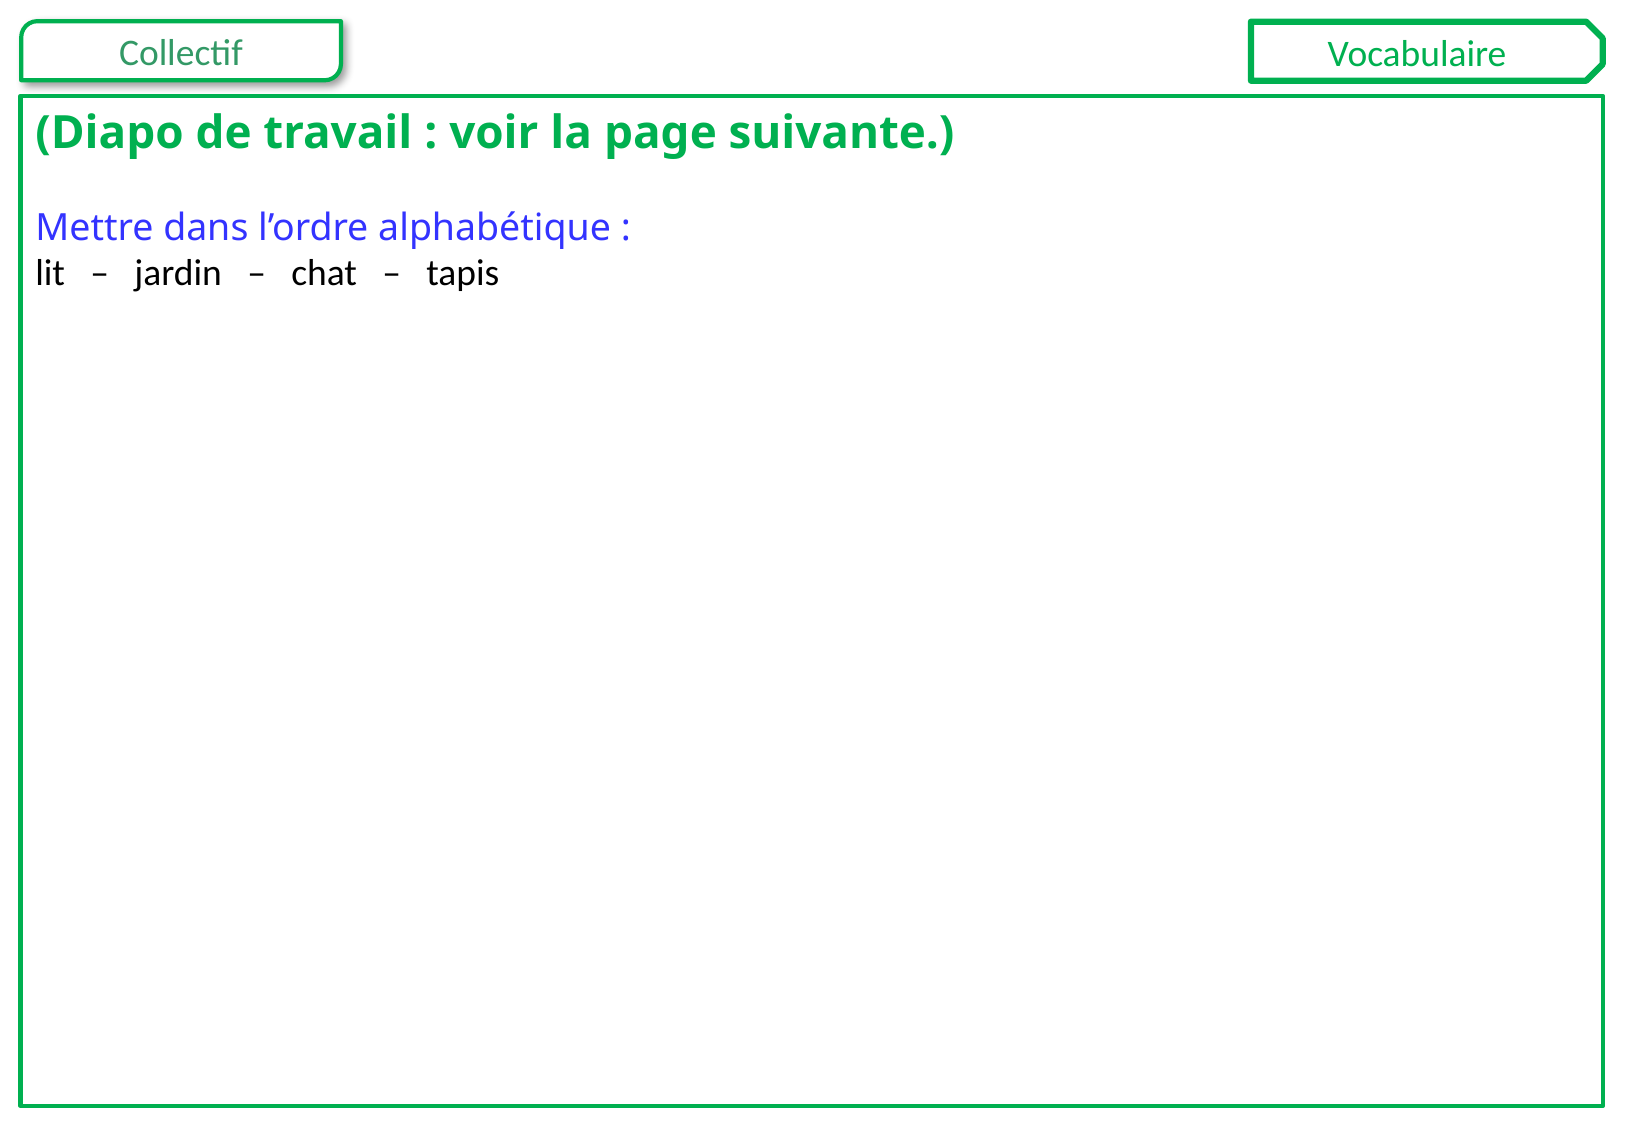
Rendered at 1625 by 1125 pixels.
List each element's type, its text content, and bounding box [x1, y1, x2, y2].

list Vocabulaire [1250, 21, 1584, 81]
list (Diapo de travail : voir la page suivante.) Mettre dans l’ordre alphabétique : lit – jardin – chat – tapis [18, 94, 1605, 1108]
